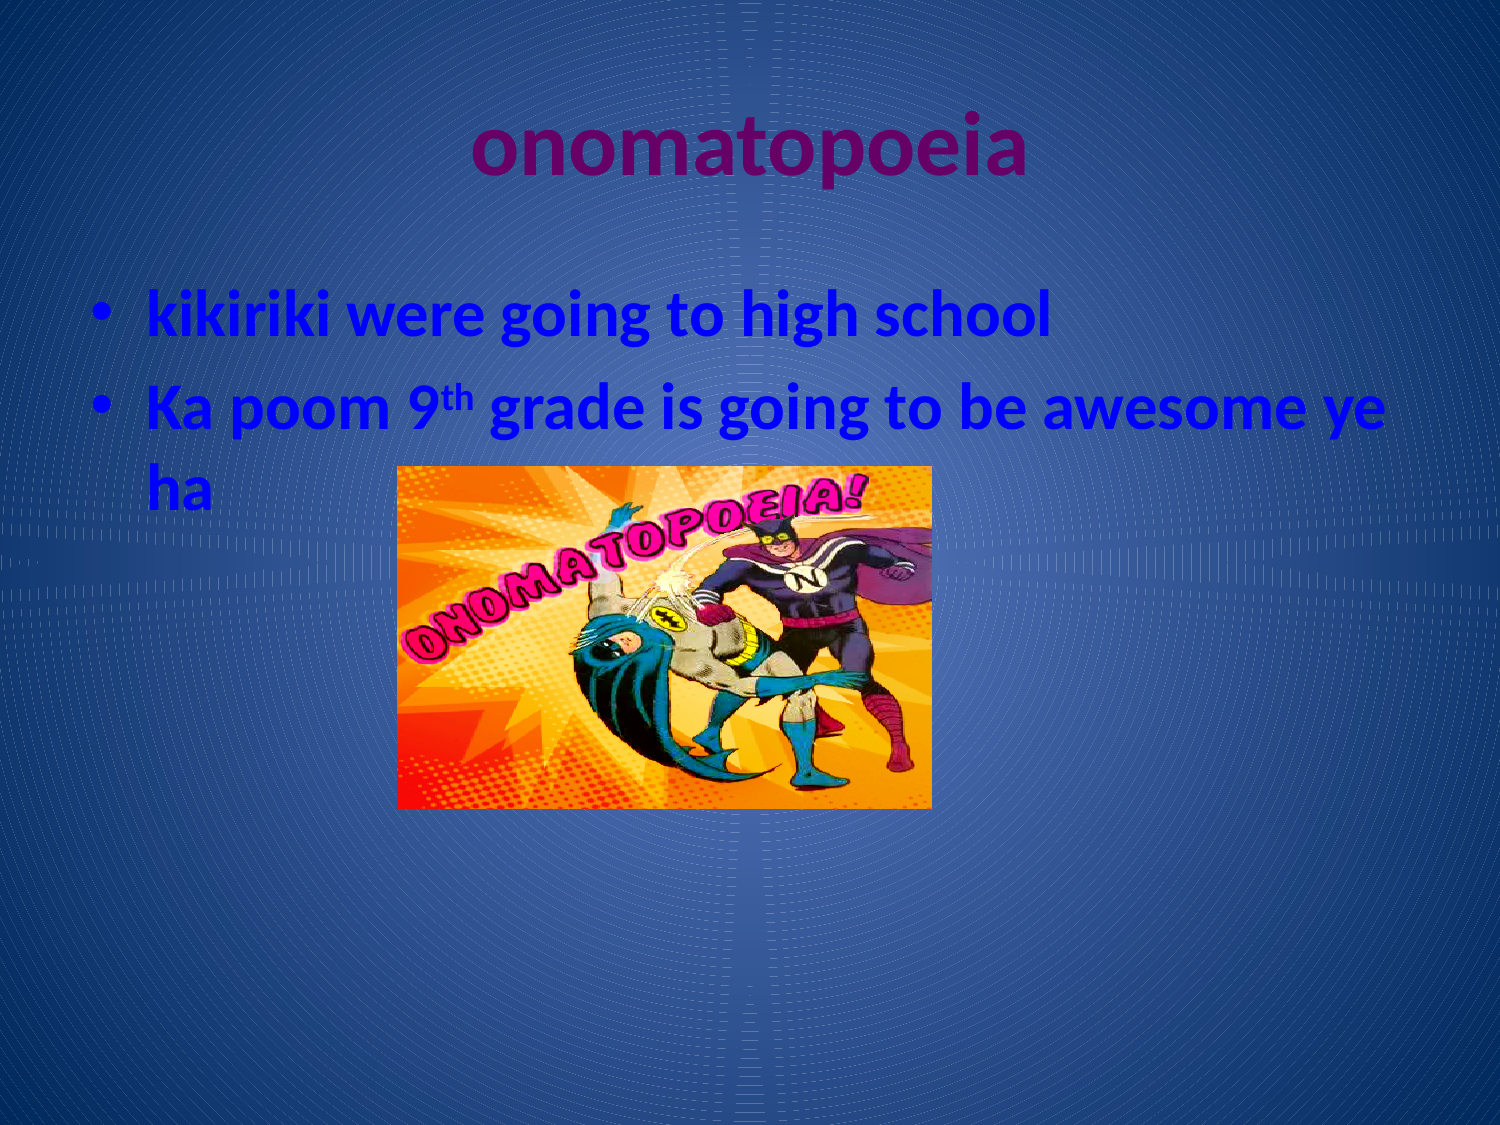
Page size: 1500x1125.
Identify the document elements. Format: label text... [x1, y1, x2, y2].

title onomatopoeia [75, 45, 1425, 233]
list kikiriki were going to high school Ka poom 9th grade is going to be awesome ye ha [75, 262, 1425, 1005]
picture [397, 466, 932, 809]
